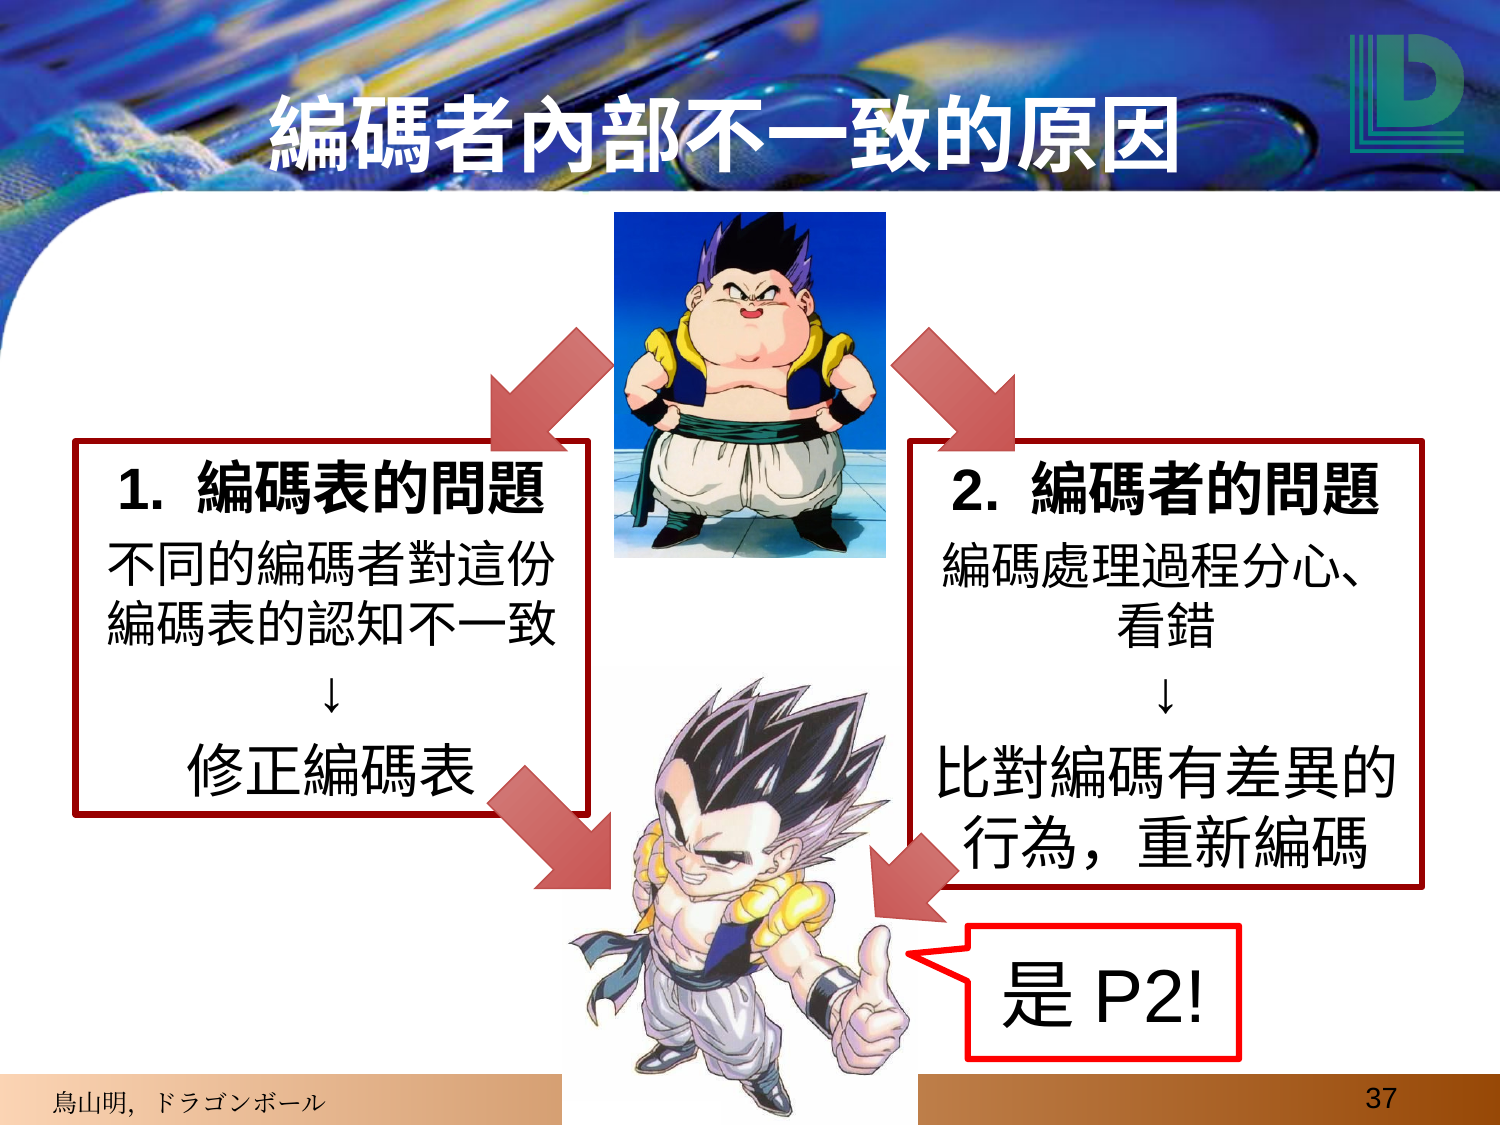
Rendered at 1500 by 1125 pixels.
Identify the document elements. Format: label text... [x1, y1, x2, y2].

slide_number ‹#› [1350, 1074, 1488, 1118]
title 編碼者內部不一致的原因 [137, 93, 1313, 190]
text_box [891, 327, 1015, 451]
picture [0, 0, 1500, 559]
text_box [922, 834, 959, 922]
text_box 2. 編碼者的問題 編碼處理過程分心、看錯 ↓ 比對編碼有差異的行為，重新編碼 [909, 441, 1423, 887]
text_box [561, 665, 918, 1125]
text_box 1. 編碼表的問題 不同的編碼者對這份編碼表的認知不一致 ↓ 修正編碼表 [75, 441, 588, 815]
text_box 鳥山明，ドラゴンボール [921, 1049, 1138, 1125]
text_box 鳥山明，ドラゴンボール [37, 1049, 556, 1125]
text_box [491, 327, 609, 451]
text_box 是P2! [922, 925, 1240, 1059]
text_box [487, 765, 556, 889]
